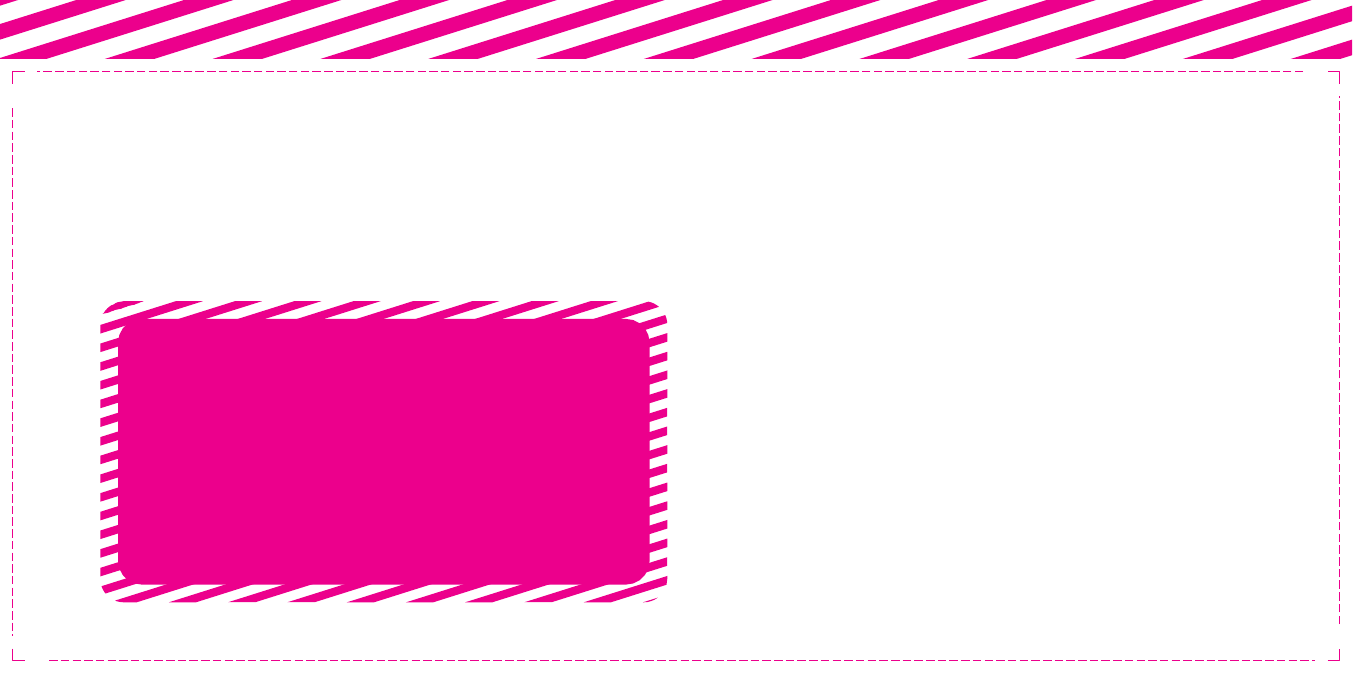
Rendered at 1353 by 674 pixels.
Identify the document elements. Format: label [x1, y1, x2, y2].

text_box [1327, 648, 1340, 661]
text_box [1327, 71, 1340, 84]
text_box [12, 648, 25, 661]
text_box [12, 71, 25, 84]
text_box [0, 0, 1353, 60]
text_box [100, 300, 668, 603]
